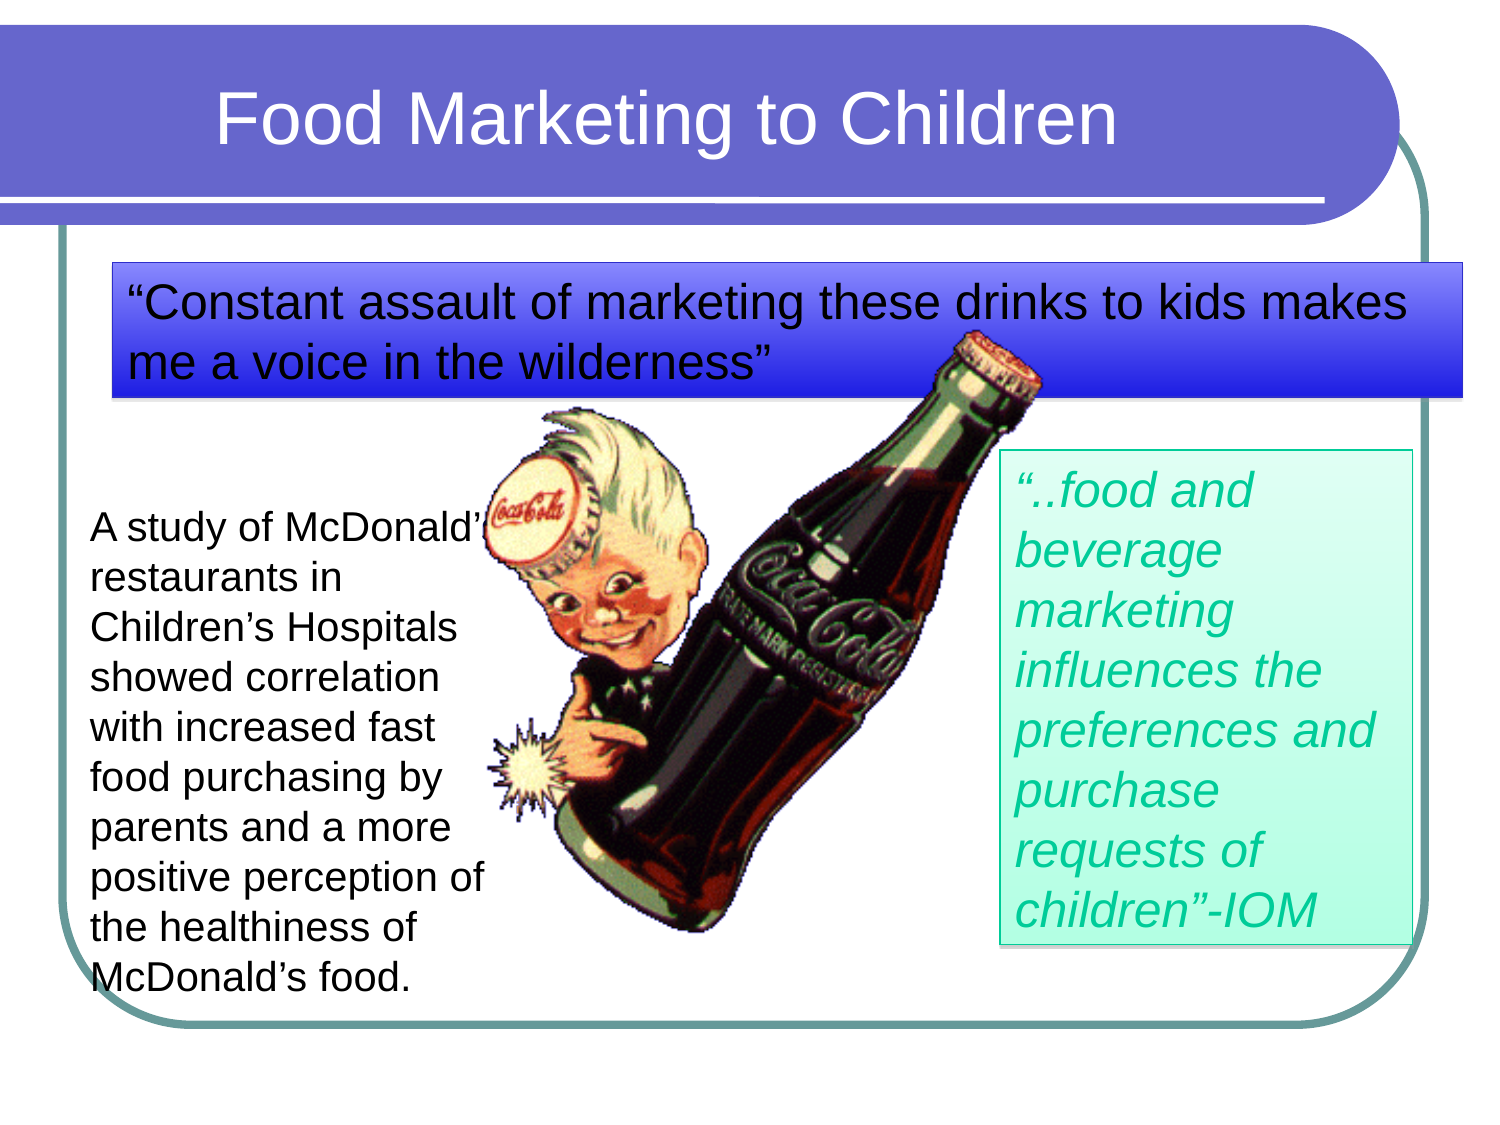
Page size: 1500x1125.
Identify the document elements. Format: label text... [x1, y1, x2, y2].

text_box “..food and beverage marketing influences the preferences and purchase requests of children”-IOM [1057, 449, 1413, 945]
text_box Food Marketing to Children [200, 62, 1225, 168]
picture [446, 324, 1054, 951]
text_box “Constant assault of marketing these drinks to kids makes me a voice in the wilderness” [112, 262, 1463, 398]
text_box A study of McDonald’s restaurants in Children’s Hospitals showed correlation with increased fast food purchasing by parents and a more positive perception of the healthiness of McDonald’s food. [74, 491, 538, 1057]
